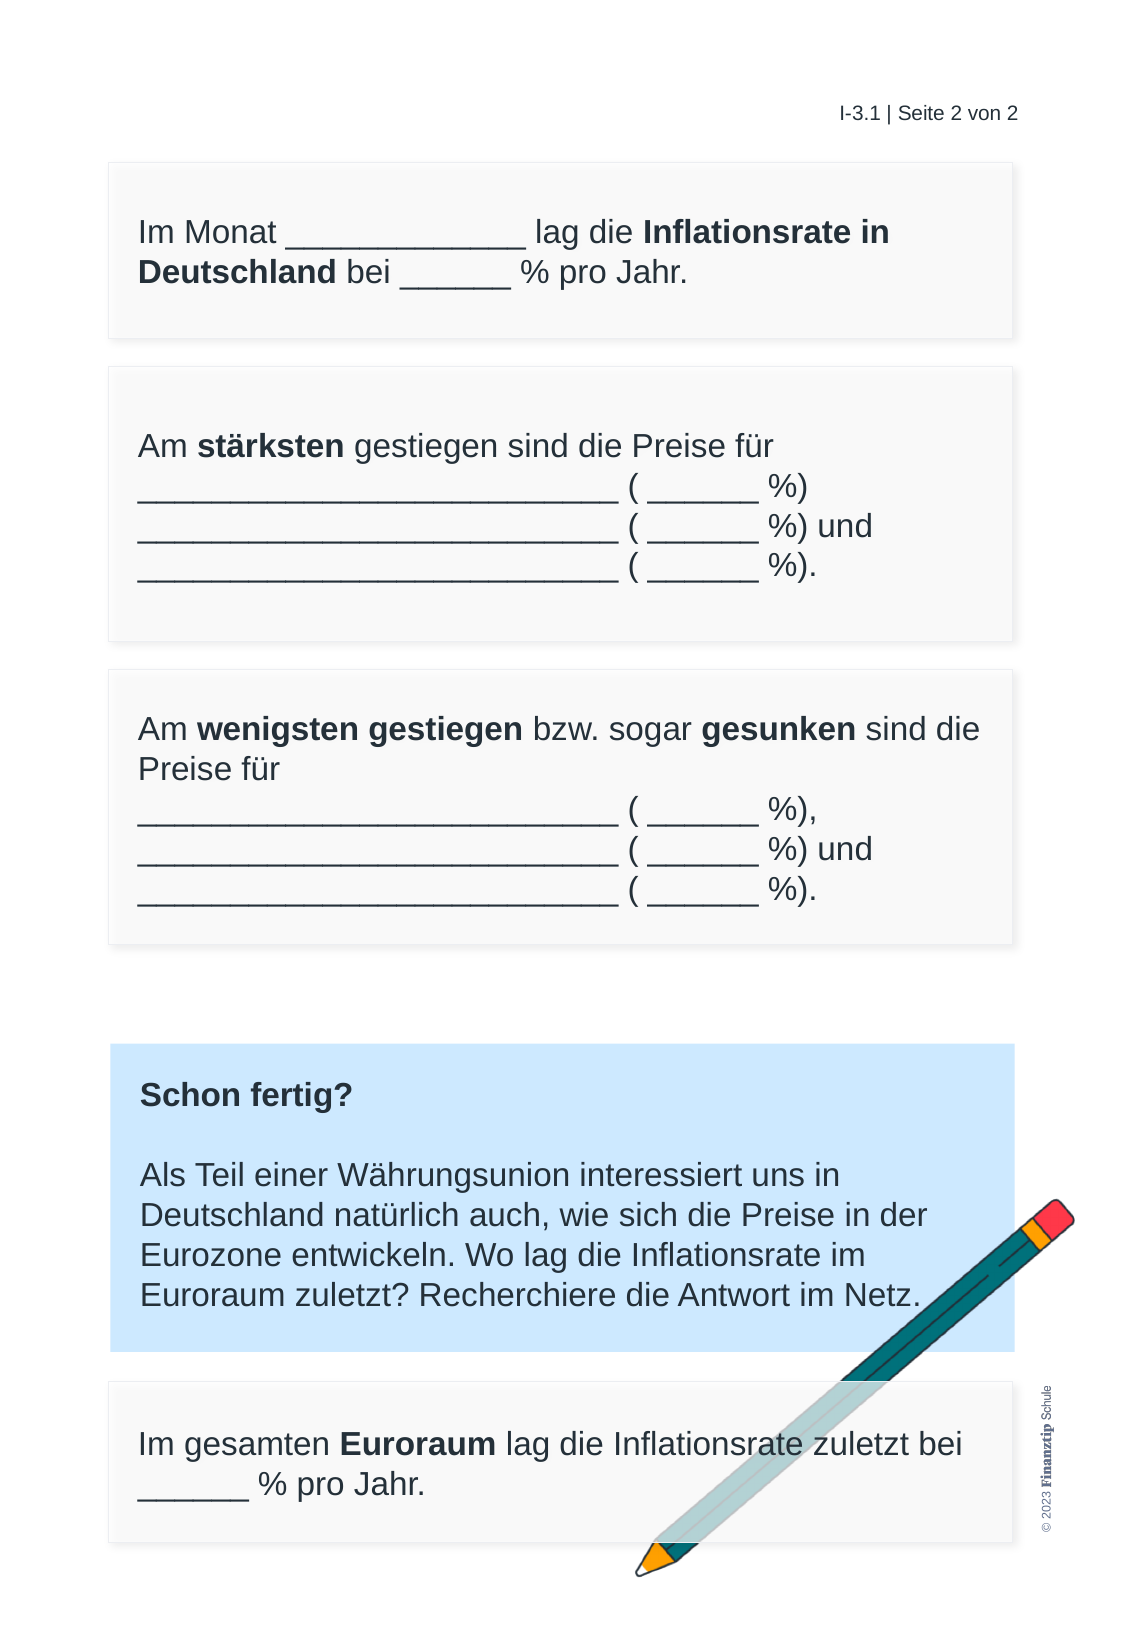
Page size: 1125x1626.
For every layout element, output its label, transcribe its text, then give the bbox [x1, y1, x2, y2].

picture [564, 1195, 1125, 1487]
text_box Am stärksten gestiegen sind die Preise für __________________________ ( ______ %) __________________________ ( ______ %) und __________________________ ( ______ %). [107, 365, 1014, 643]
picture [625, 1543, 730, 1577]
text_box Am wenigsten gestiegen bzw. sogar gesunken sind die Preise für __________________________ ( ______ %), __________________________ ( ______ %) und __________________________ ( ______ %). [107, 668, 1014, 946]
text_box Im gesamten Euroraum lag die Inflationsrate zuletzt bei ______ % pro Jahr. [107, 1381, 1014, 1543]
text_box Im Monat _____________ lag die Inflationsrate in Deutschland bei ______ % pro Jahr. [107, 161, 1014, 339]
